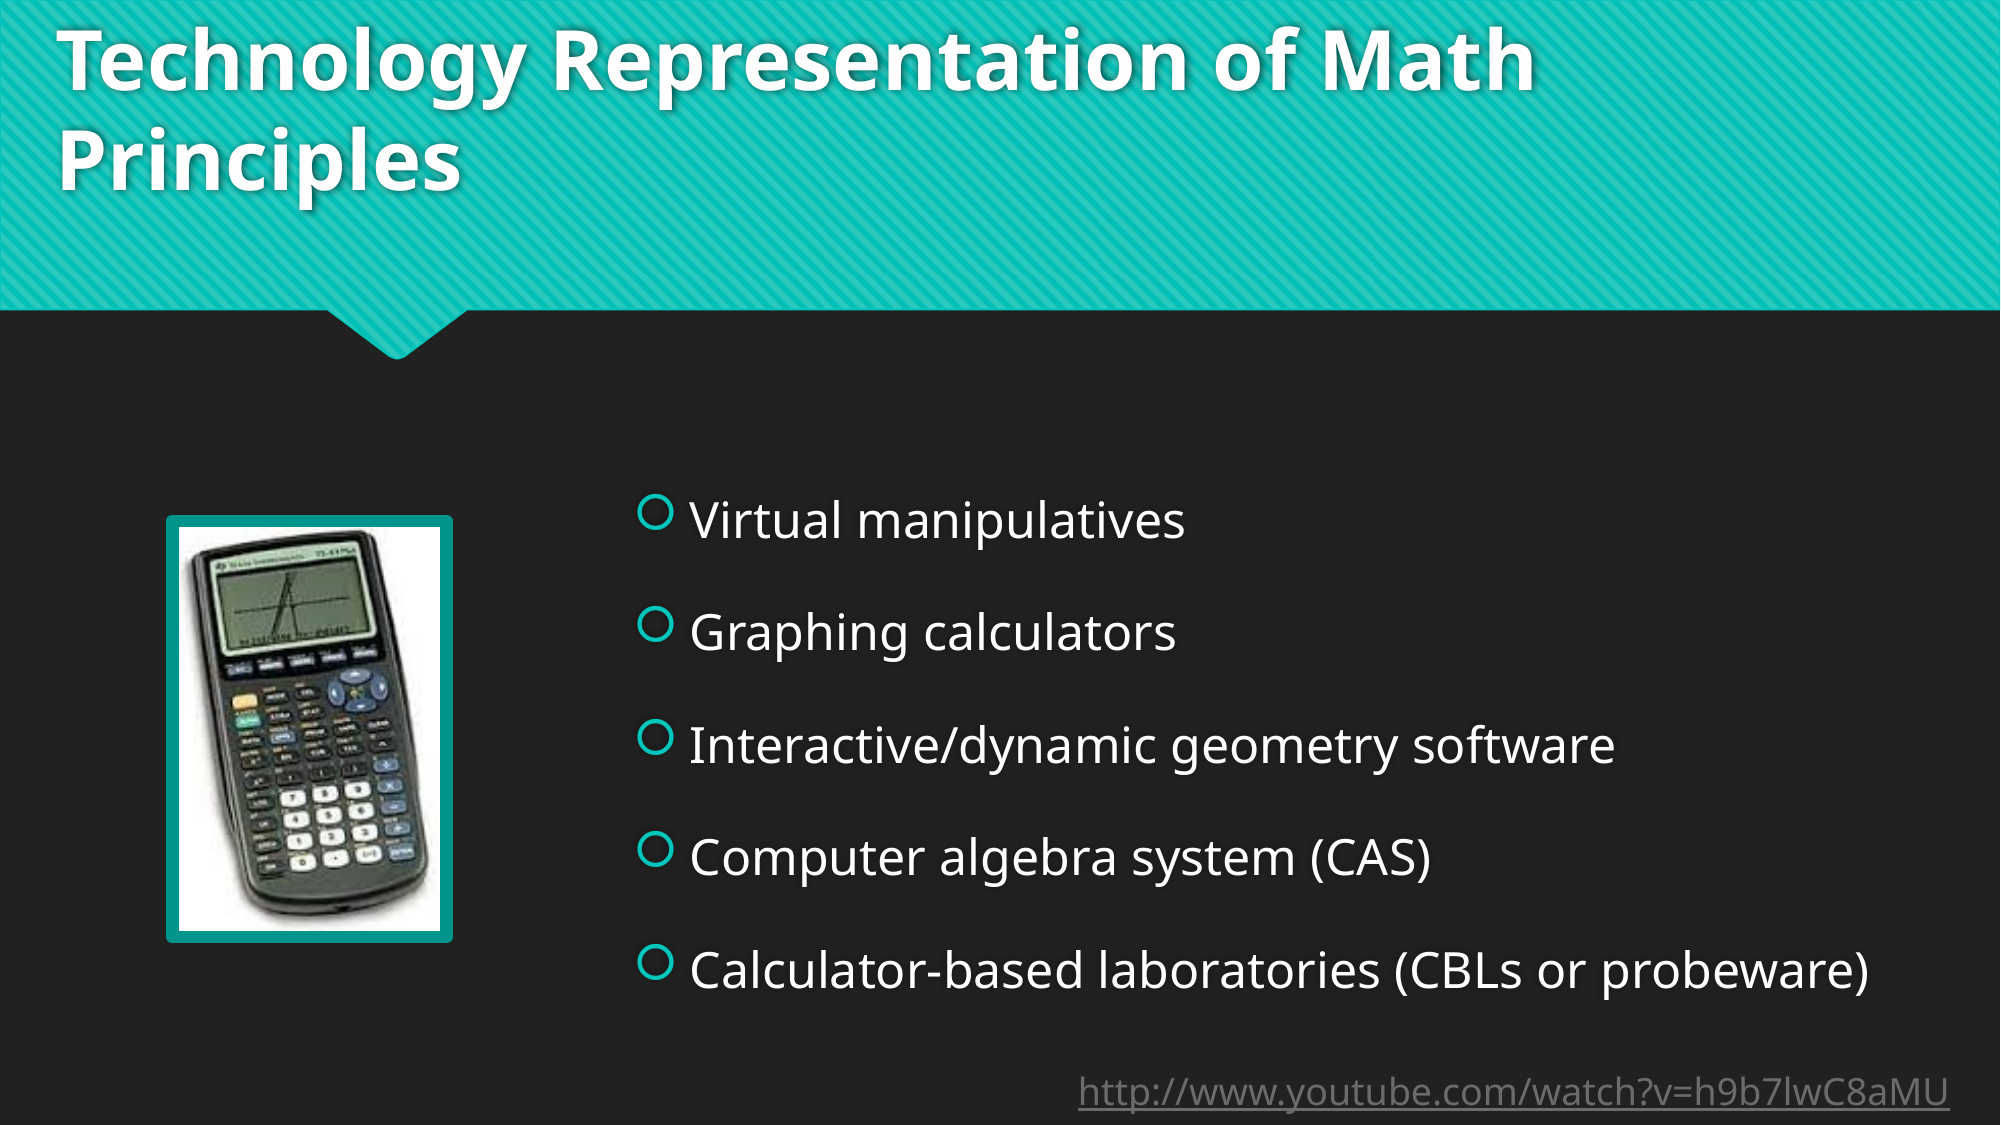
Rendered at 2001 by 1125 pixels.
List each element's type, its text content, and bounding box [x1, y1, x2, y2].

title Technology Representation of Math Principles [40, 55, 1908, 215]
text_box http://www.youtube.com/watch?v=h9b7lwC8aMU [1063, 1060, 1966, 1125]
picture [178, 526, 441, 932]
list Virtual manipulatives Graphing calculators Interactive/dynamic geometry software Computer algebra system (CAS) Calculator-based laboratories (CBLs or probeware) [618, 429, 2000, 1027]
